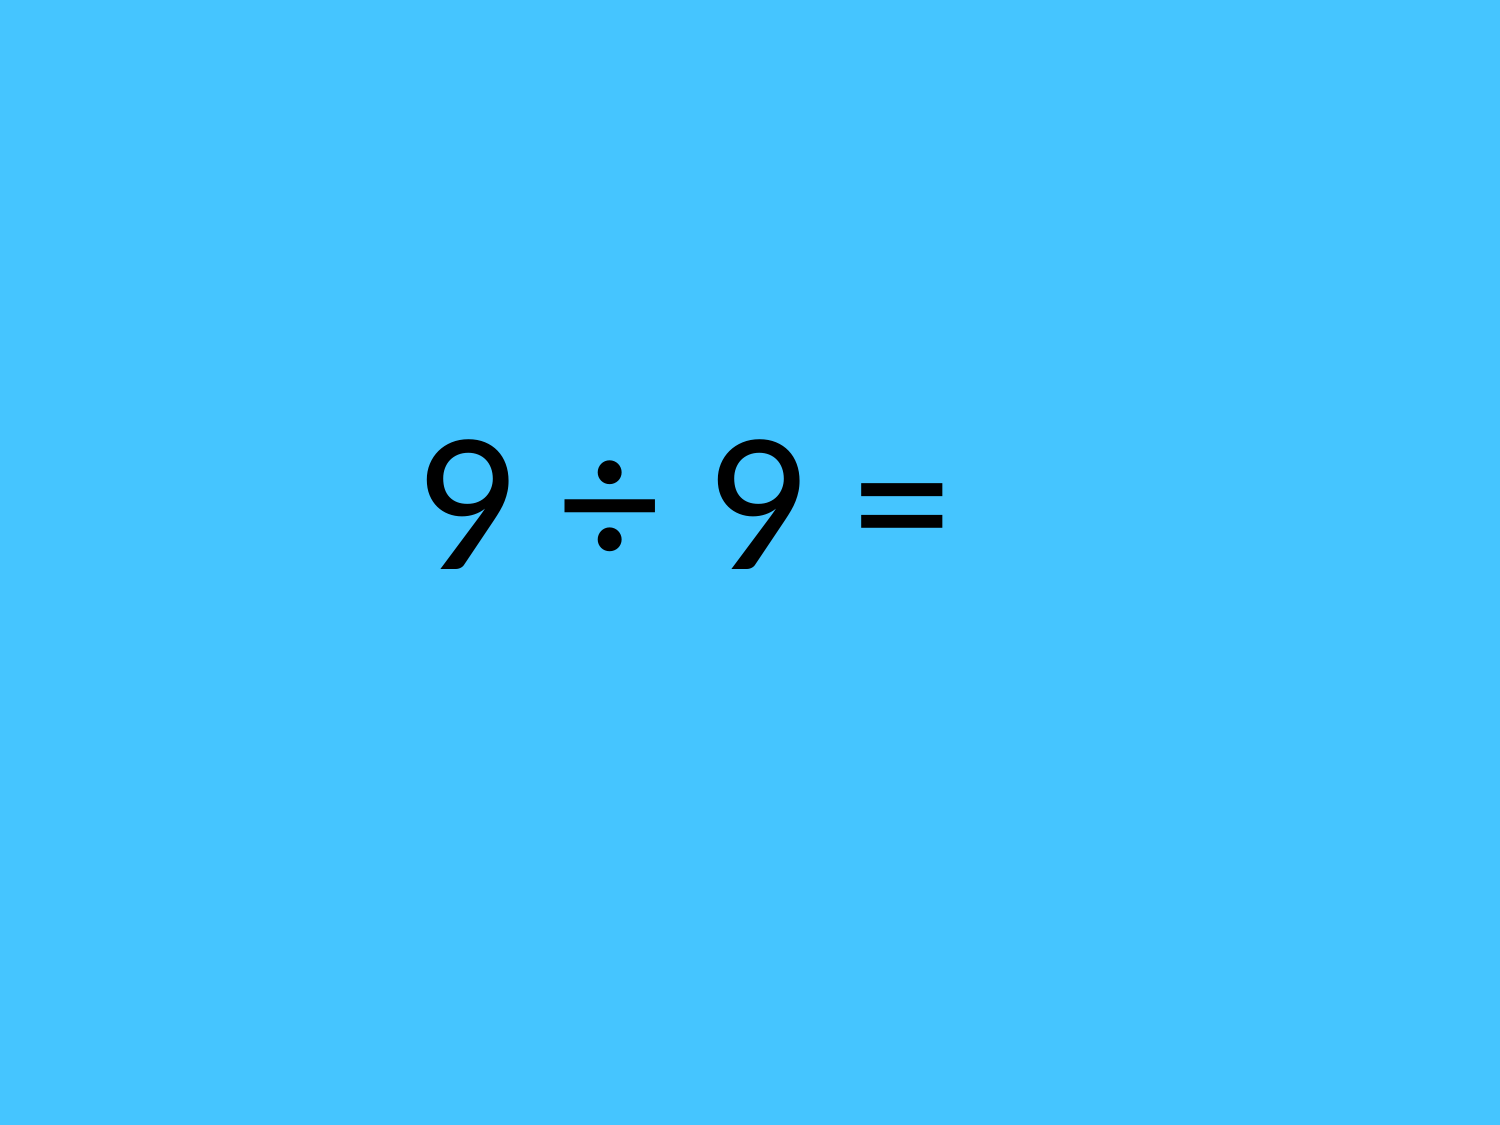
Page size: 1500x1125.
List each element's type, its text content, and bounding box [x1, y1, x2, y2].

text_box 9 ÷ 9 = [399, 362, 1138, 618]
